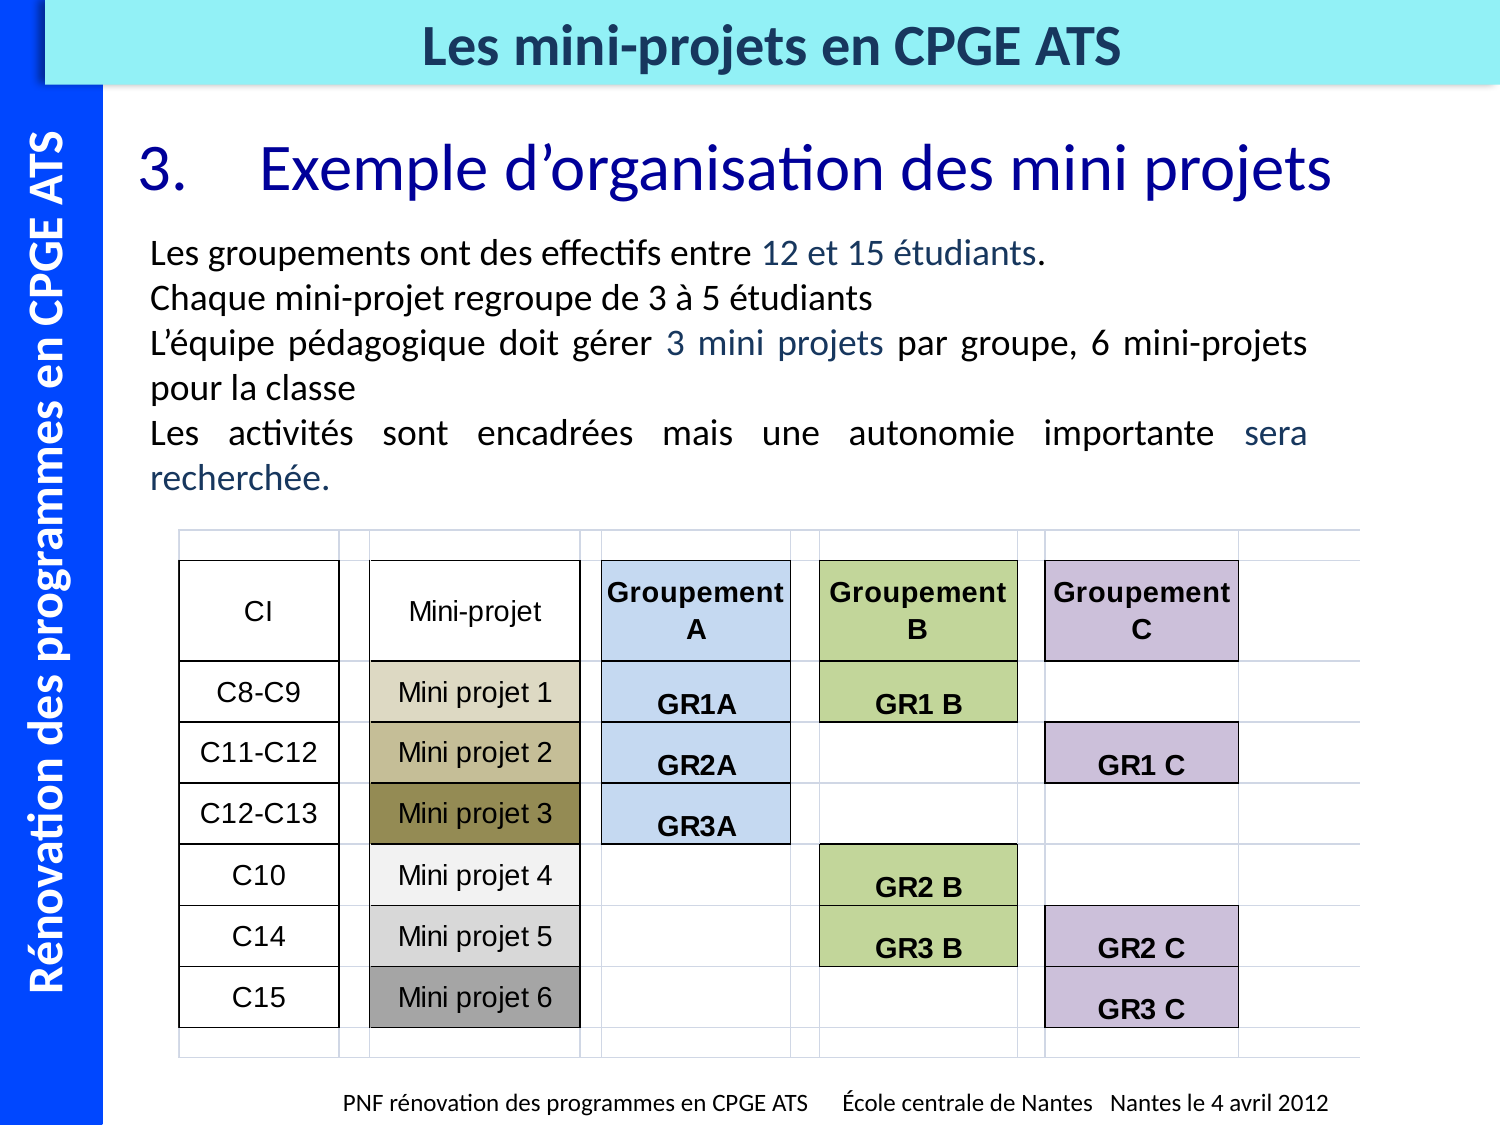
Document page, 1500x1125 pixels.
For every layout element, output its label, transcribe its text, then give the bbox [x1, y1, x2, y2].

title Exemple d’organisation des mini projets [122, 116, 1398, 211]
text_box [179, 530, 1361, 1058]
text_box Les groupements ont des effectifs entre 12 et 15 étudiants. Chaque mini-projet regroupe de 3 à 5 étudiants L’équipe pédagogique doit gérer 3 mini projets par groupe, 6 mini-projets pour la classe Les activités sont encadrées mais une autonomie importante sera recherchée. [135, 220, 1323, 506]
